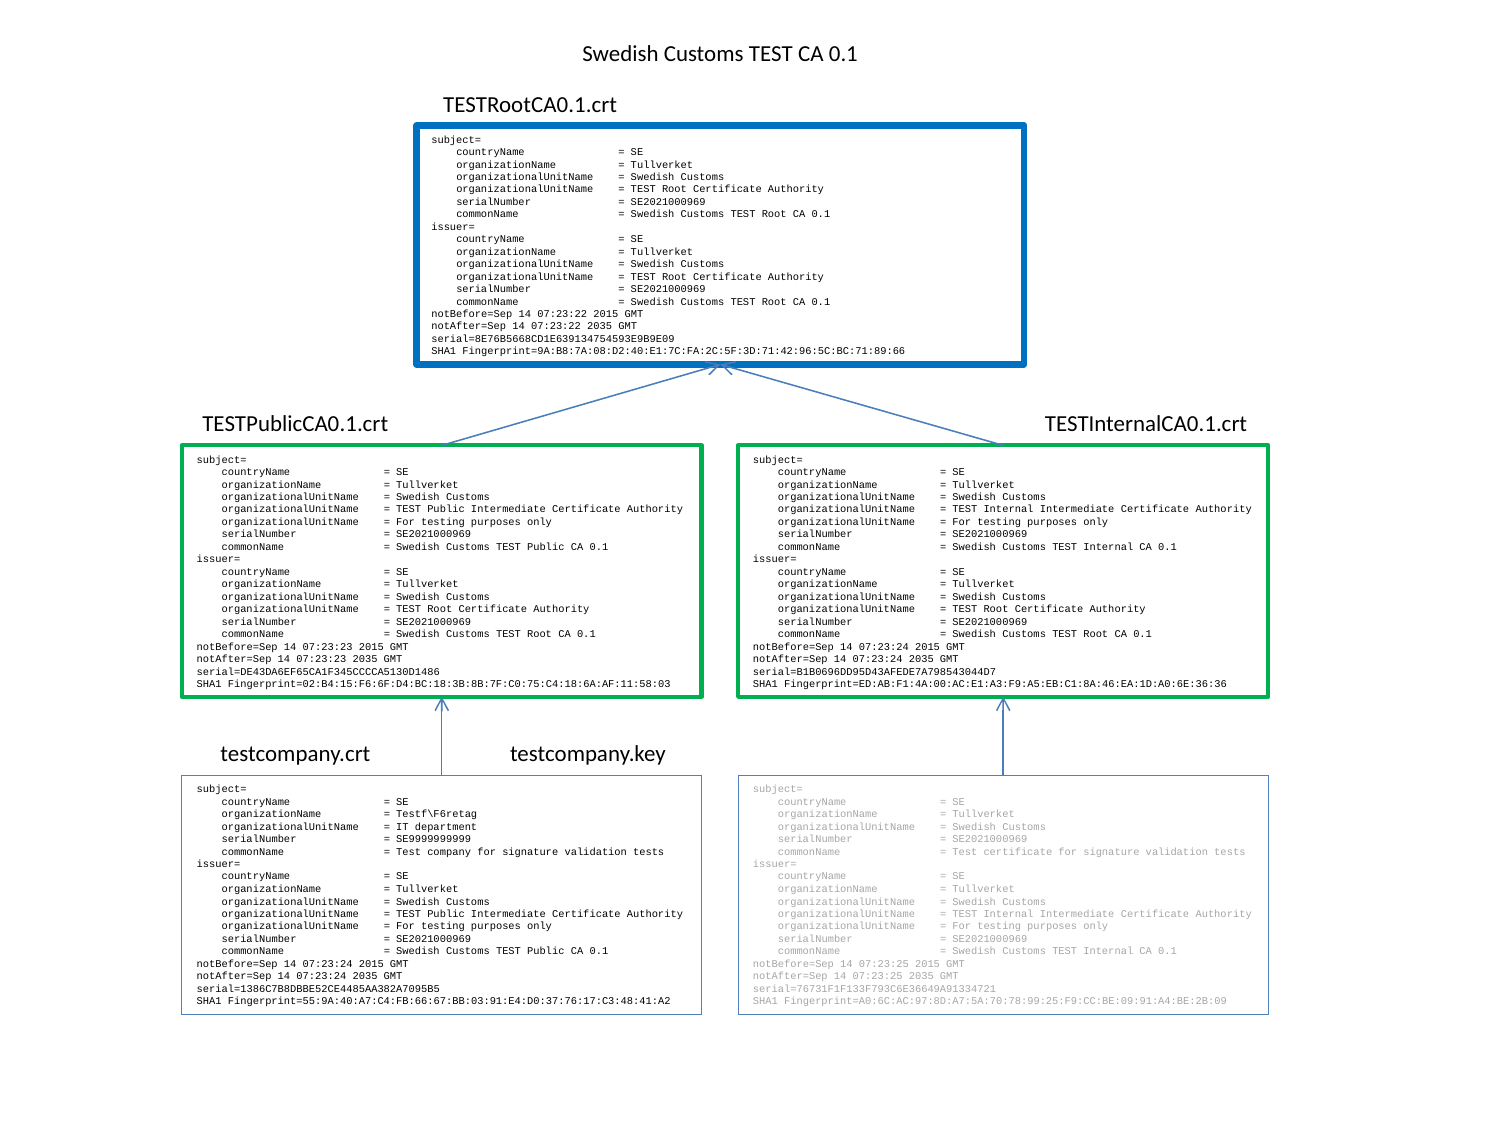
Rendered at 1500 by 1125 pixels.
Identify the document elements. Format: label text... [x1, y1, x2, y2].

text_box testcompany.crt [181, 731, 409, 774]
text_box TESTInternalCA0.1.crt [1024, 401, 1268, 444]
text_box subject= countryName = SE organizationName = Tullverket organizationalUnitName = Swedish Customs organizationalUnitName = TEST Public Intermediate Certificate Authority organizationalUnitName = For testing purposes only serialNumber = SE2021000969 commonName = Swedish Customs TEST Public CA 0.1 issuer= countryName = SE organizationName = Tullverket organizationalUnitName = Swedish Customs organizationalUnitName = TEST Root Certificate Authority serialNumber = SE2021000969 commonName = Swedish Customs TEST Root CA 0.1 notBefore=Sep 14 07:23:23 2015 GMT notAfter=Sep 14 07:23:23 2035 GMT serial=DE43DA6EF65CA1F345CCCCA5130D1486 SHA1 Fingerprint=02:B4:15:F6:6F:D4:BC:18:3B:8B:7F:C0:75:C4:18:6A:AF:11:58:03 [181, 445, 702, 697]
text_box TESTRootCA0.1.crt [416, 82, 644, 125]
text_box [441, 367, 721, 446]
text_box subject= countryName = SE organizationName = Tullverket organizationalUnitName = Swedish Customs organizationalUnitName = TEST Root Certificate Authority serialNumber = SE2021000969 commonName = Swedish Customs TEST Root CA 0.1 issuer= countryName = SE organizationName = Tullverket organizationalUnitName = Swedish Customs organizationalUnitName = TEST Root Certificate Authority serialNumber = SE2021000969 commonName = Swedish Customs TEST Root CA 0.1 notBefore=Sep 14 07:23:22 2015 GMT notAfter=Sep 14 07:23:22 2035 GMT serial=8E76B5668CD1E639134754593E9B9E09 SHA1 Fingerprint=9A:B8:7A:08:D2:40:E1:7C:FA:2C:5F:3D:71:42:96:5C:BC:71:89:66 [416, 125, 1025, 365]
text_box subject= countryName = SE organizationName = Tullverket organizationalUnitName = Swedish Customs serialNumber = SE2021000969 commonName = Test certificate for signature validation tests issuer= countryName = SE organizationName = Tullverket organizationalUnitName = Swedish Customs organizationalUnitName = TEST Internal Intermediate Certificate Authority organizationalUnitName = For testing purposes only serialNumber = SE2021000969 commonName = Swedish Customs TEST Internal CA 0.1 notBefore=Sep 14 07:23:25 2015 GMT notAfter=Sep 14 07:23:25 2035 GMT serial=76731F1F133F793C6E36649A91334721 SHA1 Fingerprint=A0:6C:AC:97:8D:A7:5A:70:78:99:25:F9:CC:BE:09:91:A4:BE:2B:09 [738, 775, 1269, 1015]
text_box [721, 367, 1004, 446]
text_box Swedish Customs TEST CA 0.1 [289, 30, 1152, 74]
text_box TESTPublicCA0.1.crt [181, 401, 409, 444]
text_box testcompany.key [474, 731, 702, 774]
text_box subject= countryName = SE organizationName = Testf\F6retag organizationalUnitName = IT department serialNumber = SE9999999999 commonName = Test company for signature validation tests issuer= countryName = SE organizationName = Tullverket organizationalUnitName = Swedish Customs organizationalUnitName = TEST Public Intermediate Certificate Authority organizationalUnitName = For testing purposes only serialNumber = SE2021000969 commonName = Swedish Customs TEST Public CA 0.1 notBefore=Sep 14 07:23:24 2015 GMT notAfter=Sep 14 07:23:24 2035 GMT serial=1386C7B8DBBE52CE4485AA382A7095B5 SHA1 Fingerprint=55:9A:40:A7:C4:FB:66:67:BB:03:91:E4:D0:37:76:17:C3:48:41:A2 [181, 775, 702, 1015]
text_box subject= countryName = SE organizationName = Tullverket organizationalUnitName = Swedish Customs organizationalUnitName = TEST Internal Intermediate Certificate Authority organizationalUnitName = For testing purposes only serialNumber = SE2021000969 commonName = Swedish Customs TEST Internal CA 0.1 issuer= countryName = SE organizationName = Tullverket organizationalUnitName = Swedish Customs organizationalUnitName = TEST Root Certificate Authority serialNumber = SE2021000969 commonName = Swedish Customs TEST Root CA 0.1 notBefore=Sep 14 07:23:24 2015 GMT notAfter=Sep 14 07:23:24 2035 GMT serial=B1B0696DD95D43AFEDE7A798543044D7 SHA1 Fingerprint=ED:AB:F1:4A:00:AC:E1:A3:F9:A5:EB:C1:8A:46:EA:1D:A0:6E:36:36 [738, 445, 1269, 697]
